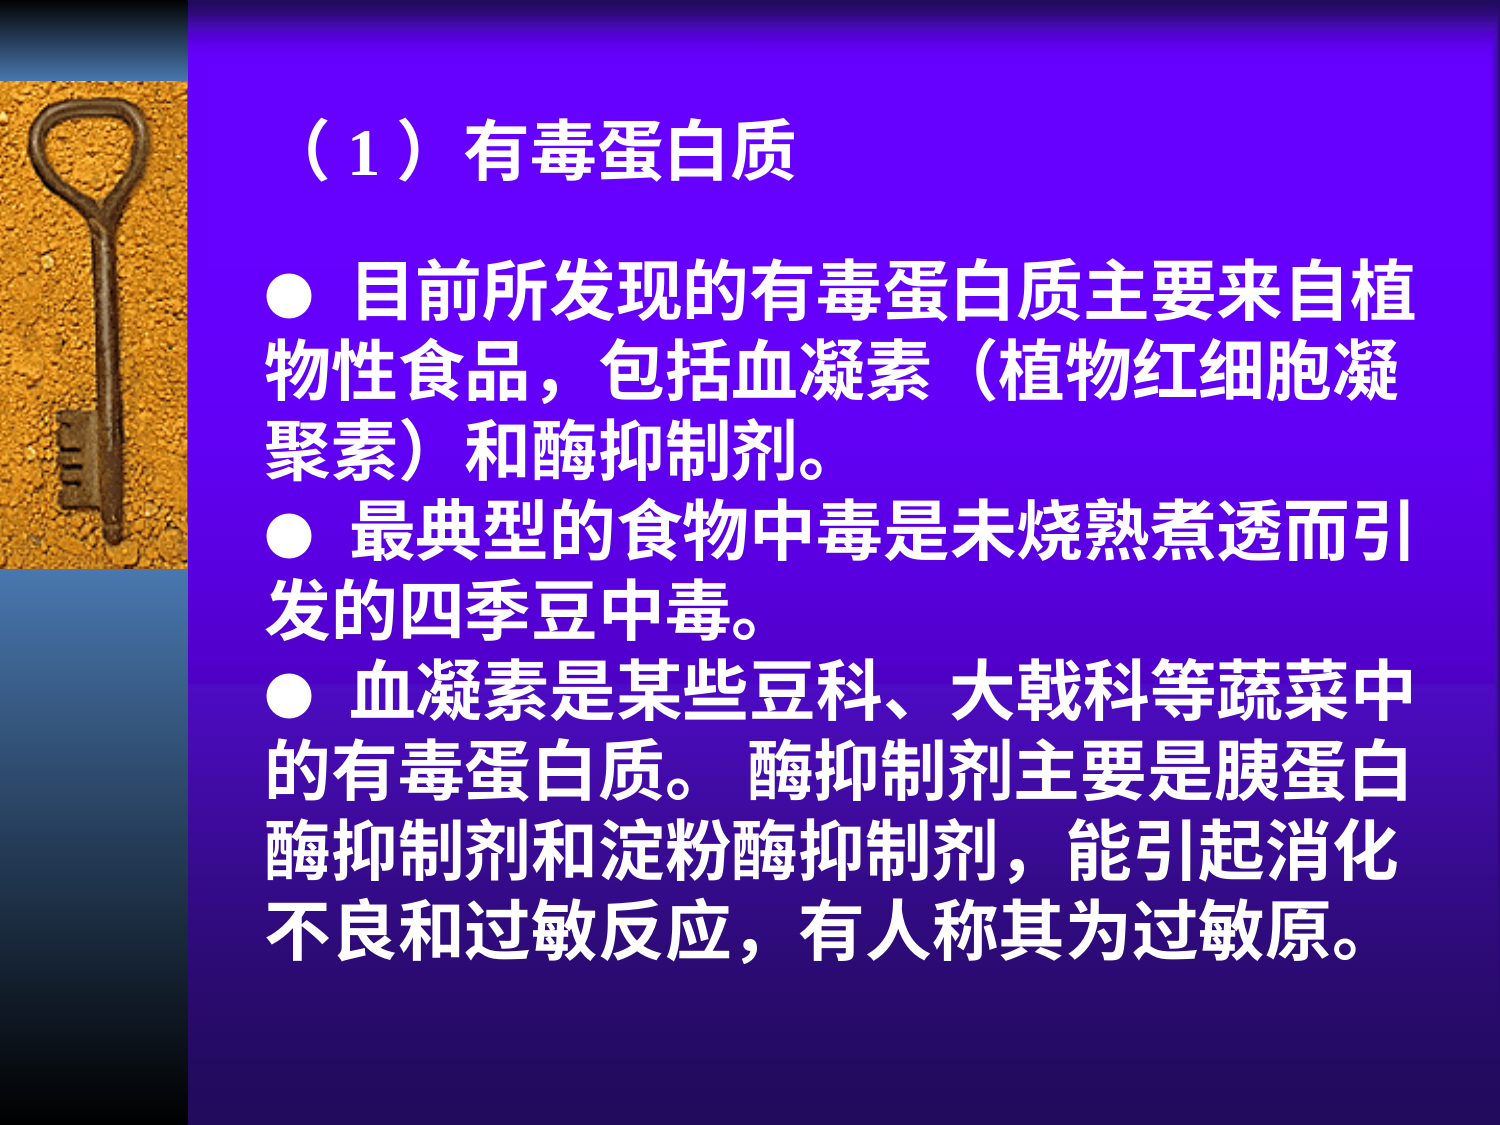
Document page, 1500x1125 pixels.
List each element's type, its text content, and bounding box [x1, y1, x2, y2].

text_box （1）有毒蛋白质 ● 目前所发现的有毒蛋白质主要来自植物性食品，包括血凝素（植物红细胞凝聚素）和酶抑制剂。 ● 最典型的食物中毒是未烧熟煮透而引发的四季豆中毒。 ● 血凝素是某些豆科、大戟科等蔬菜中的有毒蛋白质。 酶抑制剂主要是胰蛋白酶抑制剂和淀粉酶抑制剂，能引起消化不良和过敏反应，有人称其为过敏原。 [249, 101, 1438, 977]
picture [0, 0, 1500, 1125]
